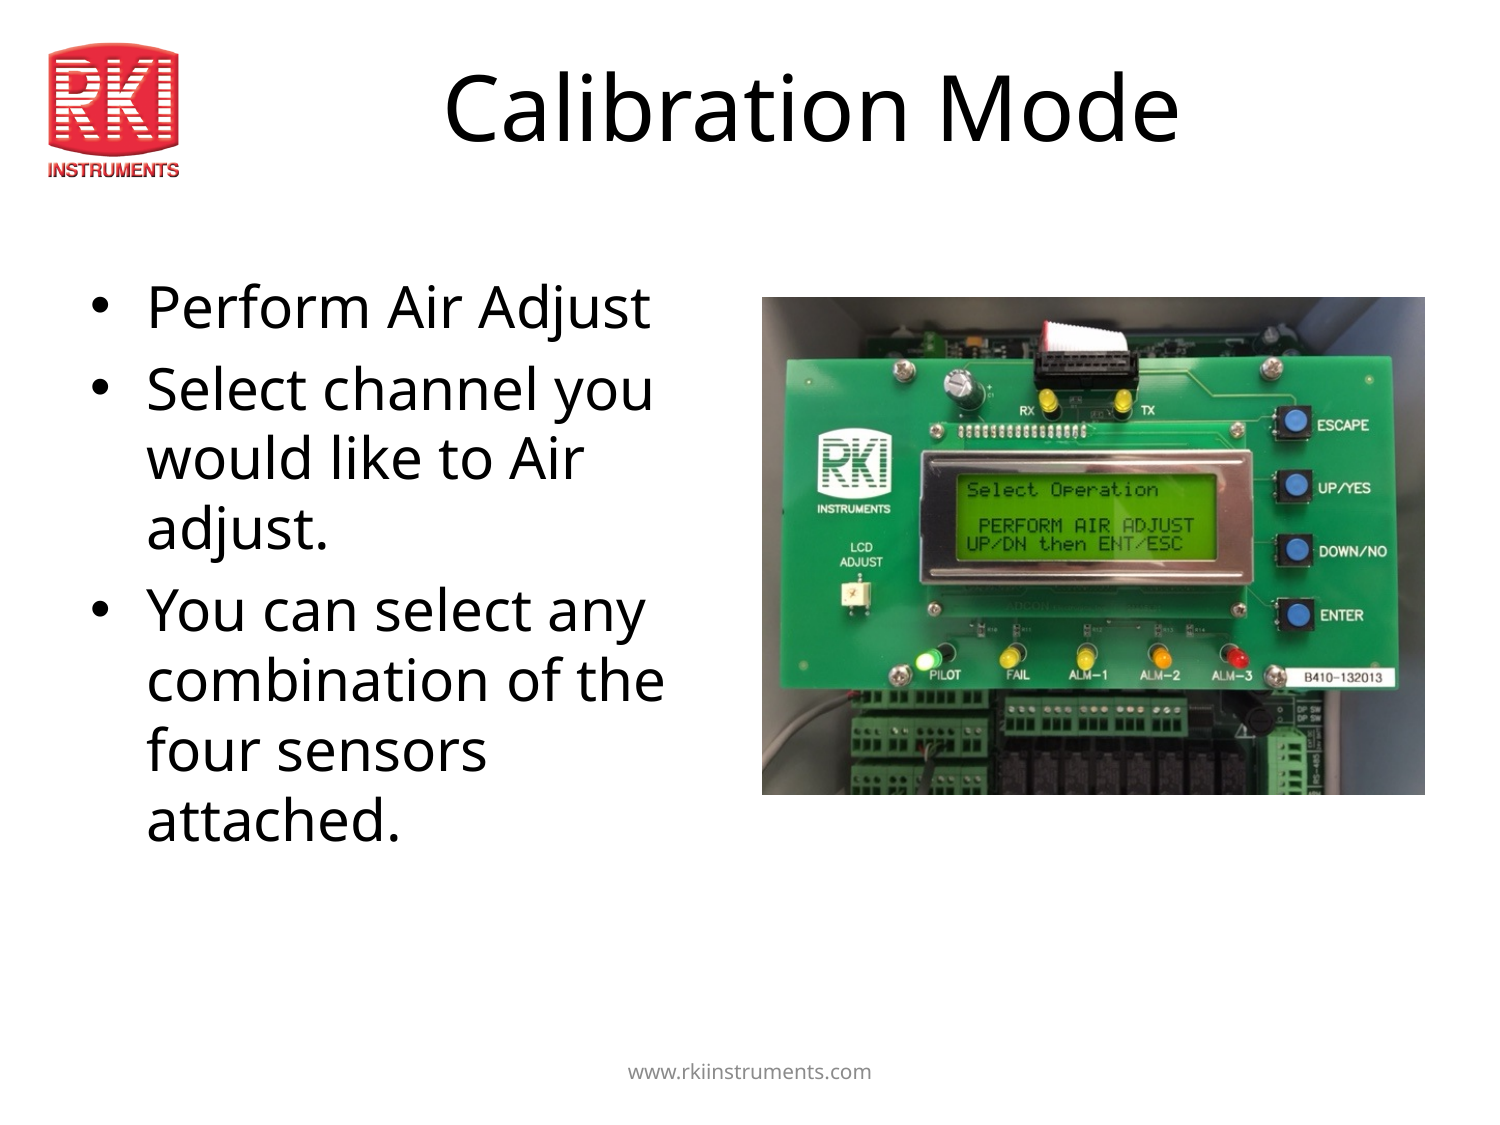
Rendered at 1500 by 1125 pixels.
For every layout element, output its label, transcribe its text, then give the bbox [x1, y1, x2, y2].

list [762, 174, 1426, 918]
picture [37, 37, 188, 184]
title Calibration Mode [175, 49, 1451, 161]
footer www.rkiinstruments.com [512, 1042, 988, 1103]
list Perform Air Adjust Select channel you would like to Air adjust. You can select any combination of the four sensors attached. [75, 262, 738, 1005]
